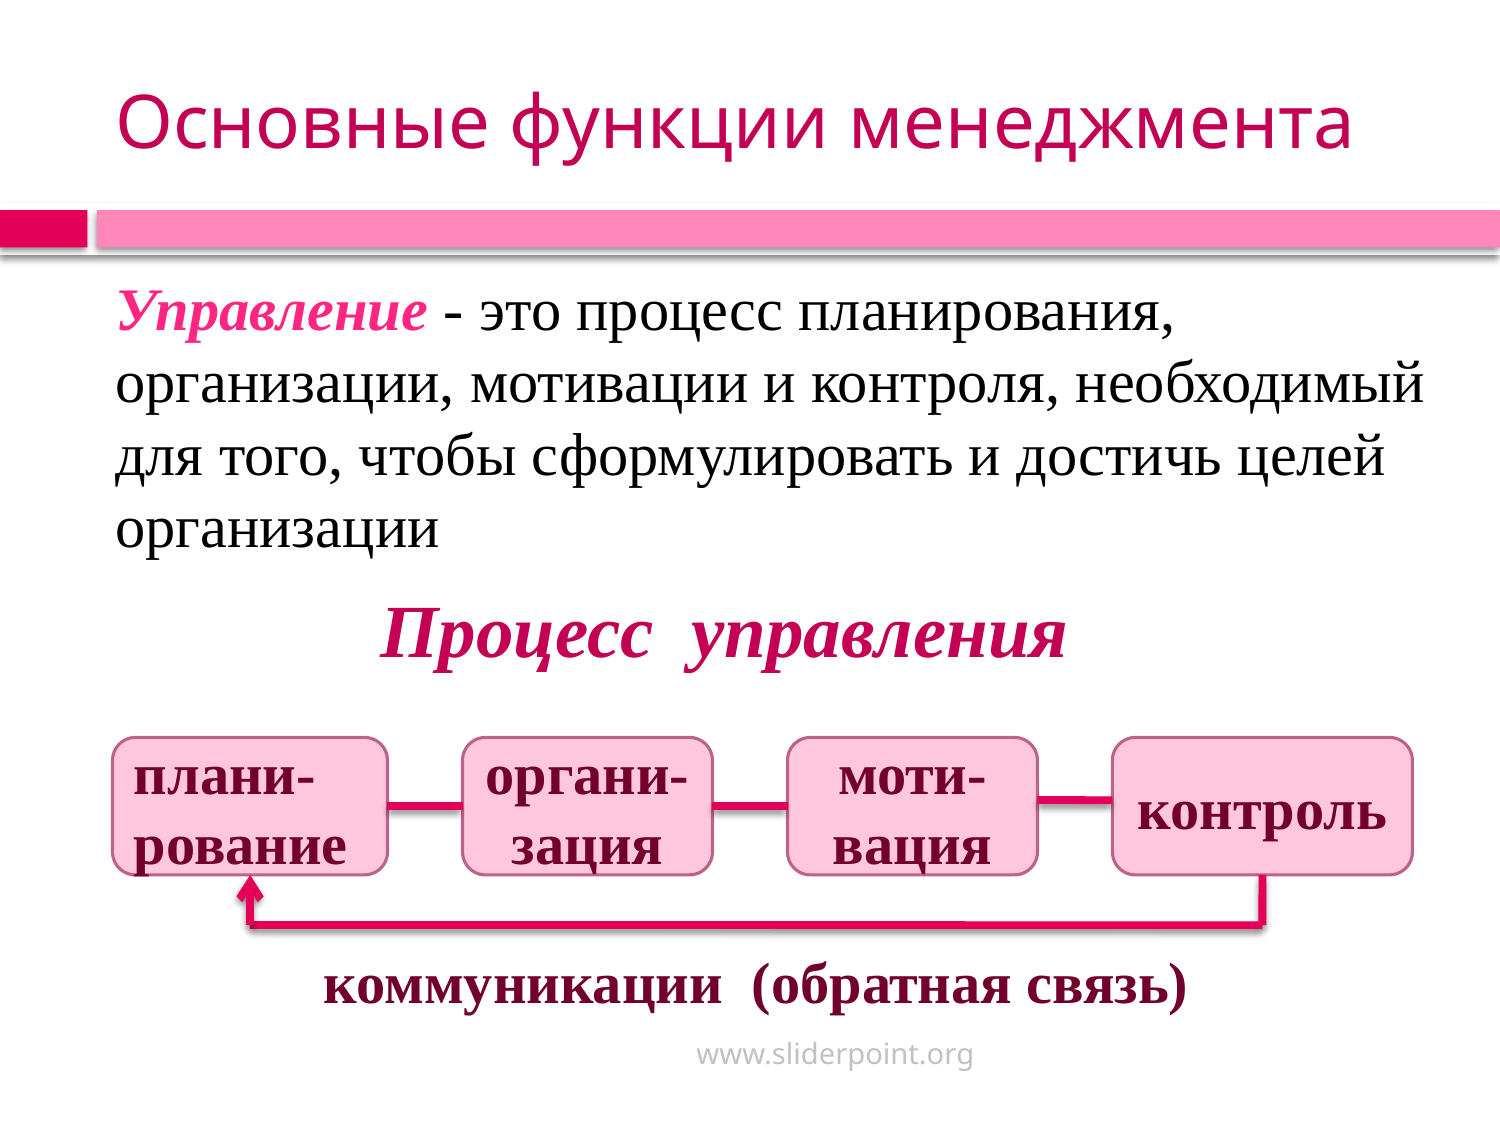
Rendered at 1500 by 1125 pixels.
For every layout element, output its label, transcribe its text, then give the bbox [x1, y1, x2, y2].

text_box контроль [1110, 735, 1414, 877]
title Основные функции менеджмента [100, 37, 1438, 200]
footer www.sliderpoint.org [99, 1024, 990, 1085]
text_box плани-рование [110, 735, 390, 877]
text_box органи-зация [460, 735, 715, 877]
text_box коммуникации (обратная связь) [287, 937, 1225, 1023]
text_box Процесс управления [249, 574, 1200, 680]
list Управление - это процесс планирования, организации, мотивации и контроля, необходимый для того, чтобы сформулировать и достичь целей организации [100, 262, 1463, 588]
text_box моти-вация [785, 735, 1040, 877]
